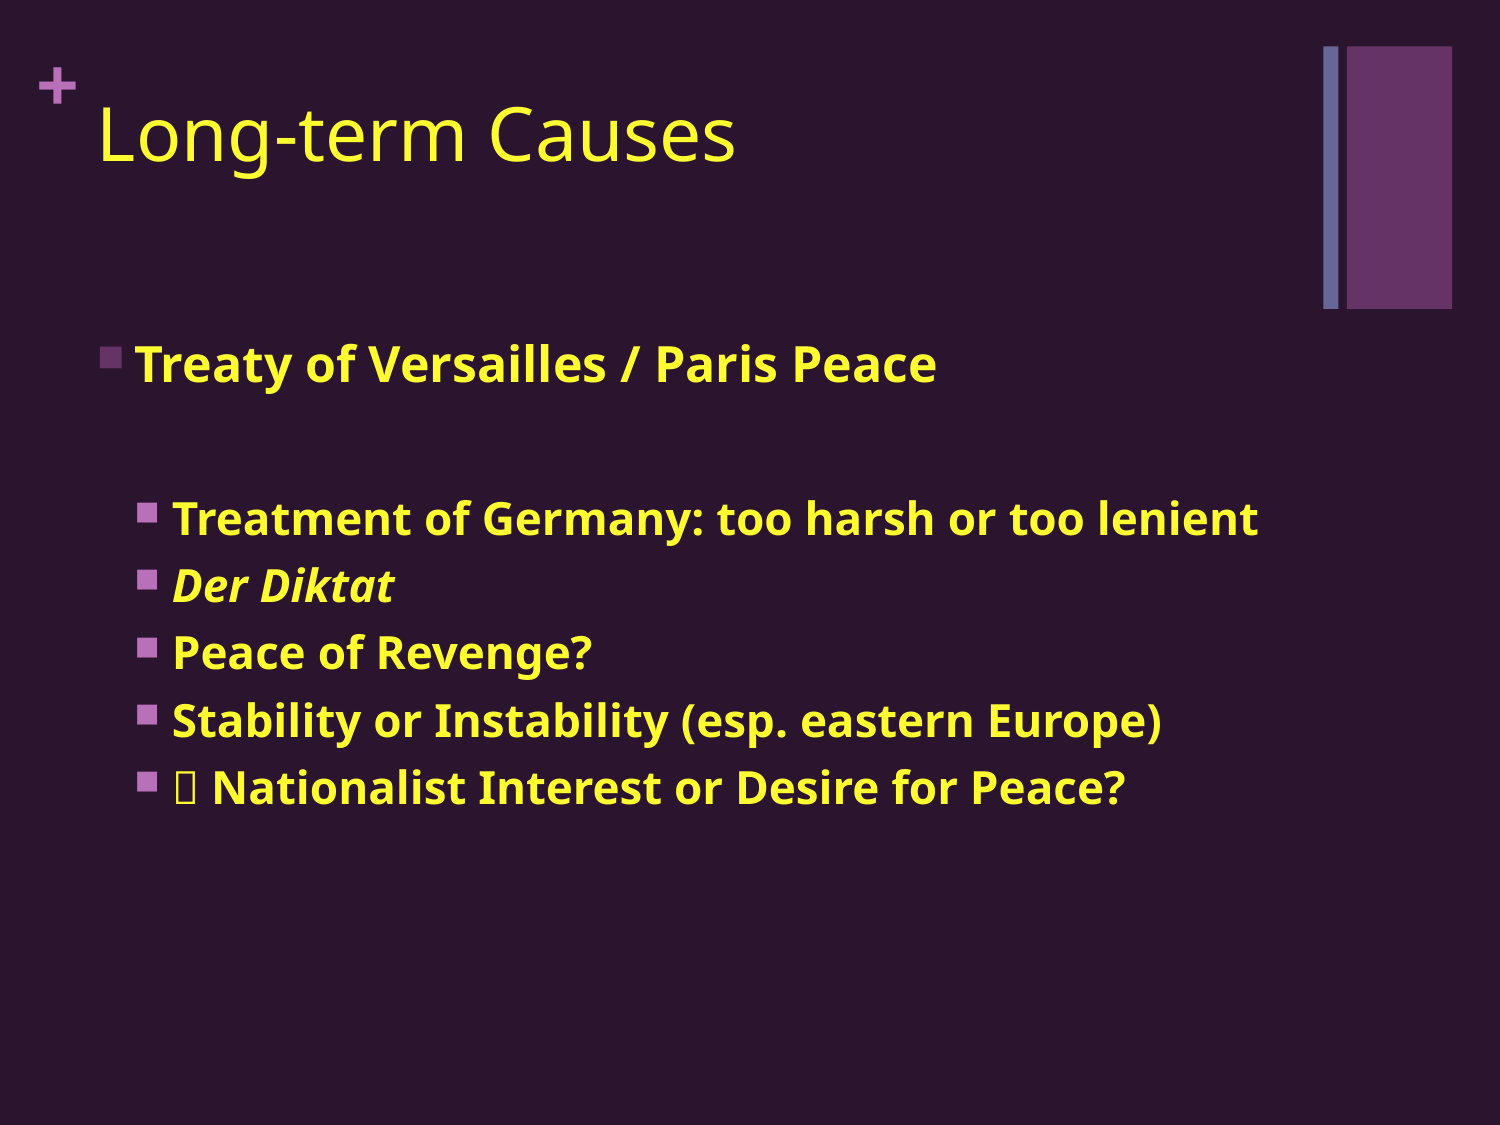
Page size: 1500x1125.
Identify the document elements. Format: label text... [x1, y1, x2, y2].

title Long-term Causes [81, 79, 1322, 263]
list Treaty of Versailles / Paris Peace Treatment of Germany: too harsh or too lenient Der Diktat Peace of Revenge? Stability or Instability (esp. eastern Europe)  Nationalist Interest or Desire for Peace? [81, 324, 1322, 1005]
